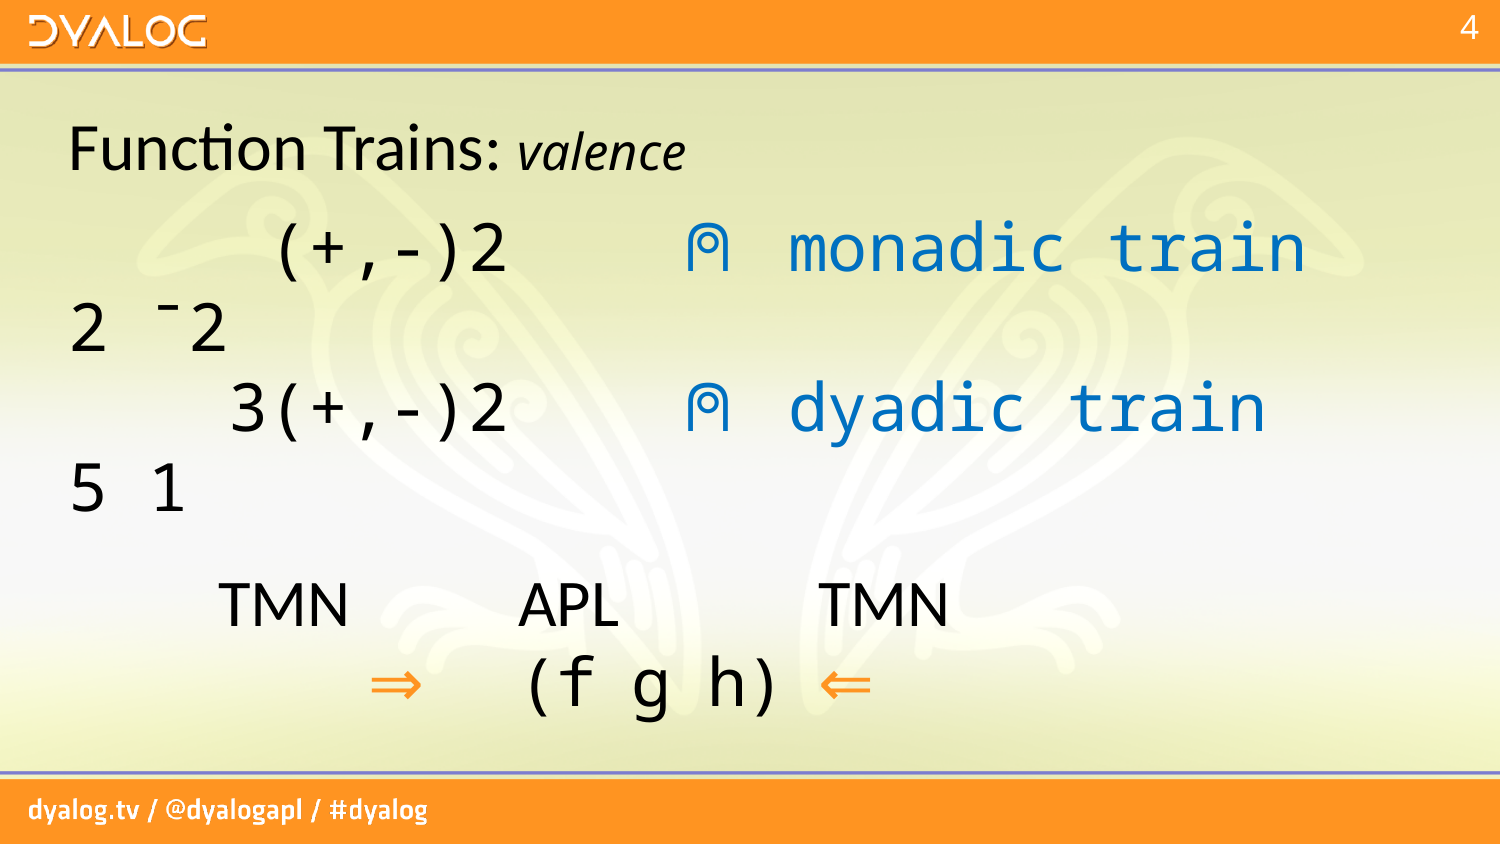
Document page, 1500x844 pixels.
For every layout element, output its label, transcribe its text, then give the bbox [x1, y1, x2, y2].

title Function Trains: valence [53, 94, 1425, 192]
picture [0, 0, 1500, 844]
